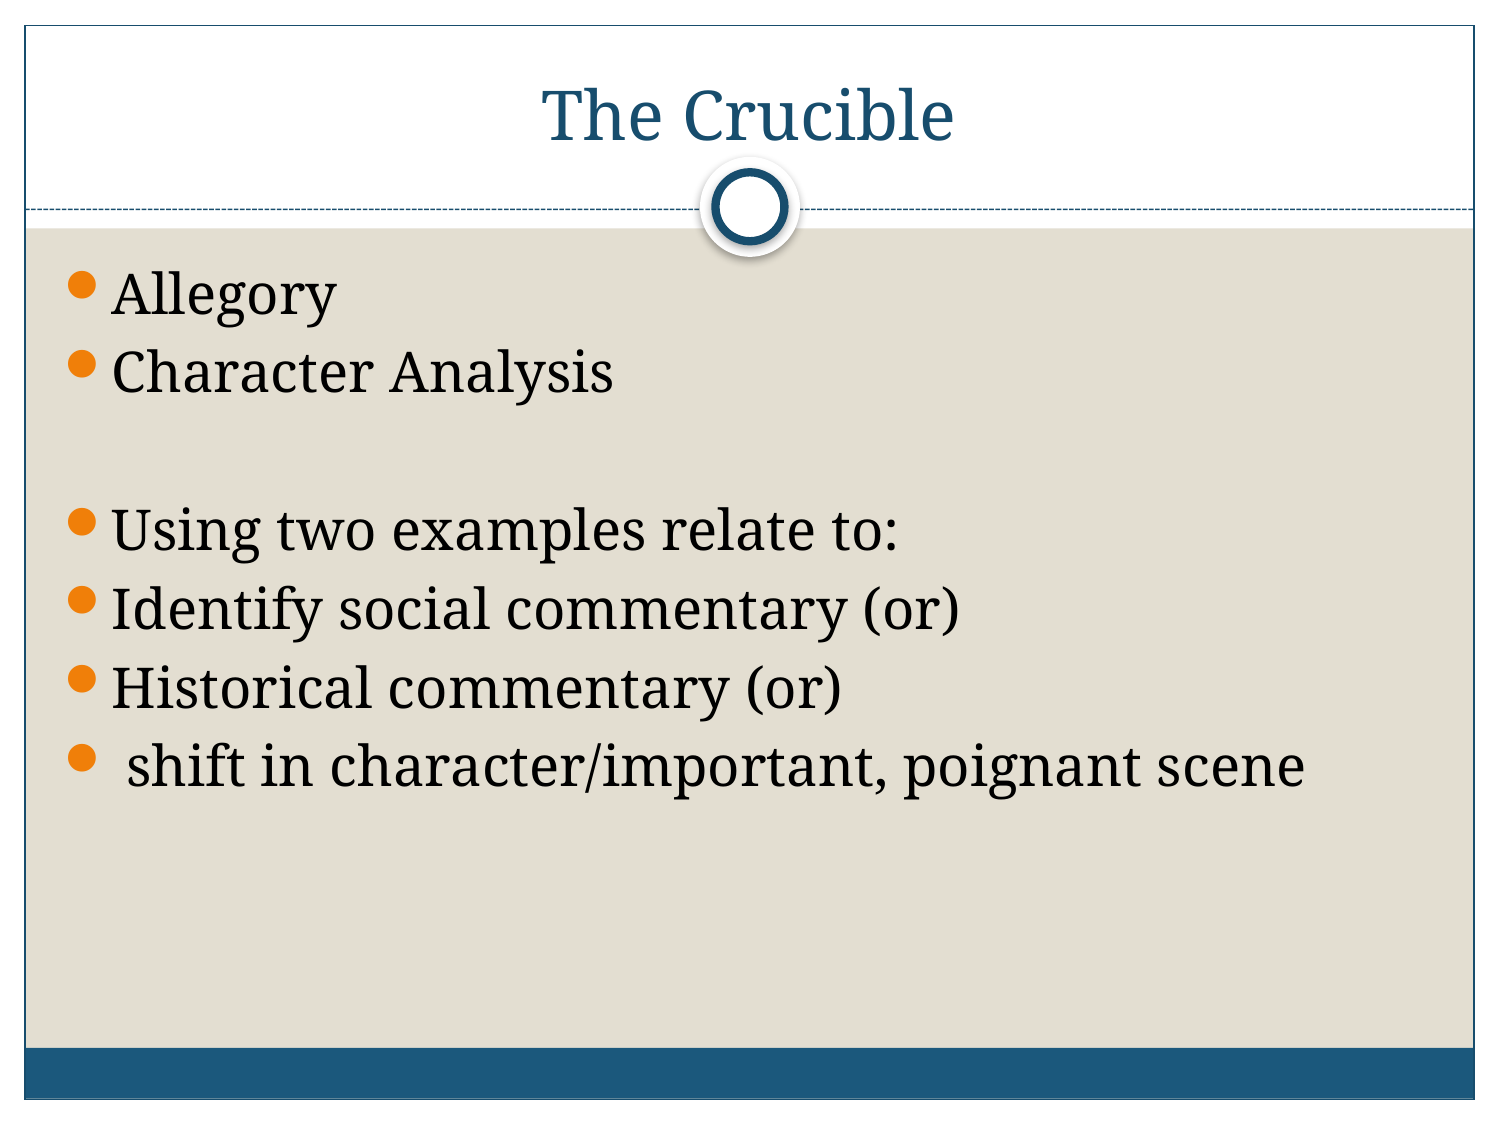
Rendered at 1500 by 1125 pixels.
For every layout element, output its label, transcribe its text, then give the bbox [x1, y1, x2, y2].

title The Crucible [49, 37, 1450, 162]
list Allegory Character Analysis Using two examples relate to: Identify social commentary (or) Historical commentary (or) shift in character/important, poignant scene [49, 250, 1445, 1001]
